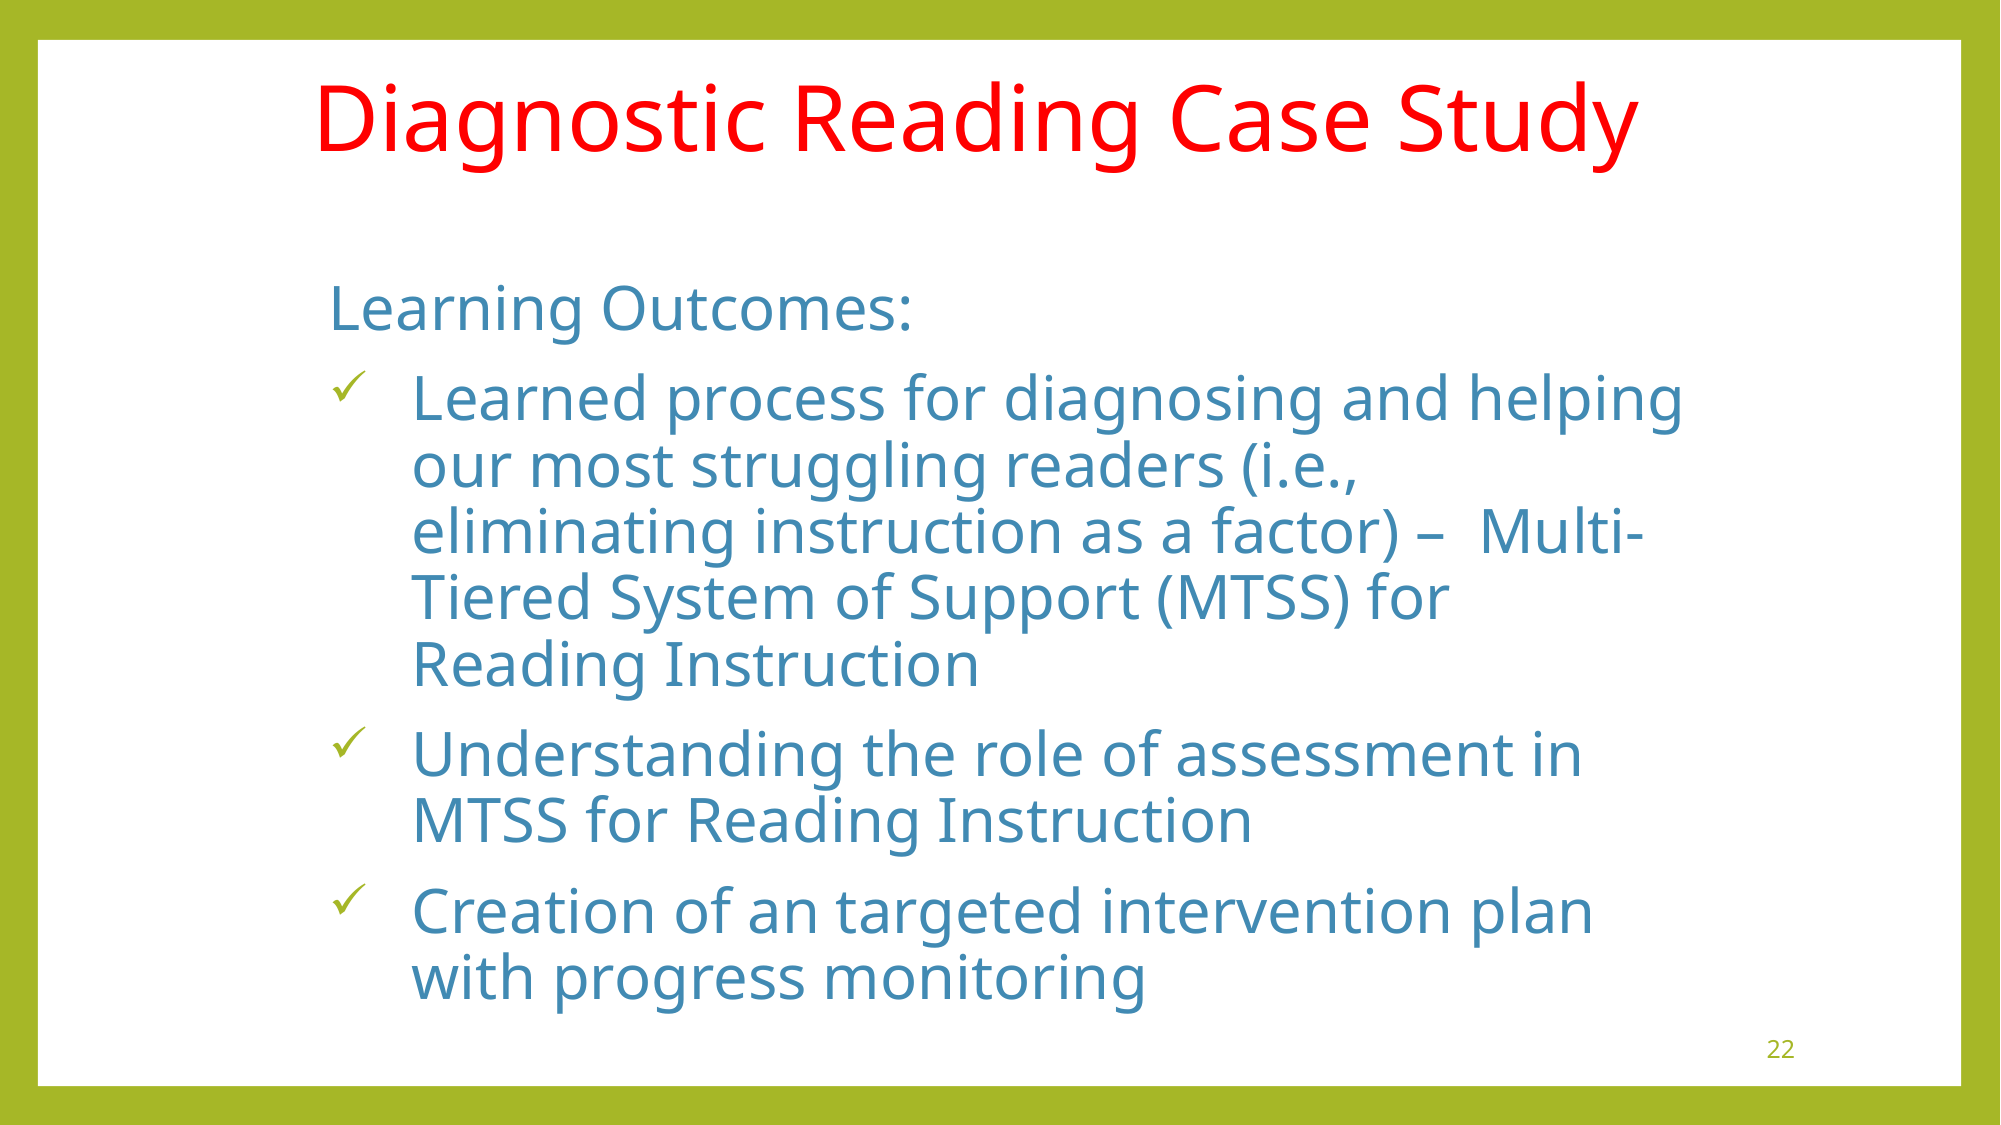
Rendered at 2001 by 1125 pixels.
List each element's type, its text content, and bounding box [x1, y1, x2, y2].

slide_number 22 [1530, 1020, 1811, 1081]
list Learning Outcomes: Learned process for diagnosing and helping our most struggling readers (i.e., eliminating instruction as a factor) – Multi-Tiered System of Support (MTSS) for Reading Instruction Understanding the role of assessment in MTSS for Reading Instruction Creation of an targeted intervention plan with progress monitoring [297, 172, 1713, 1125]
title Diagnostic Reading Case Study [297, 37, 1685, 172]
